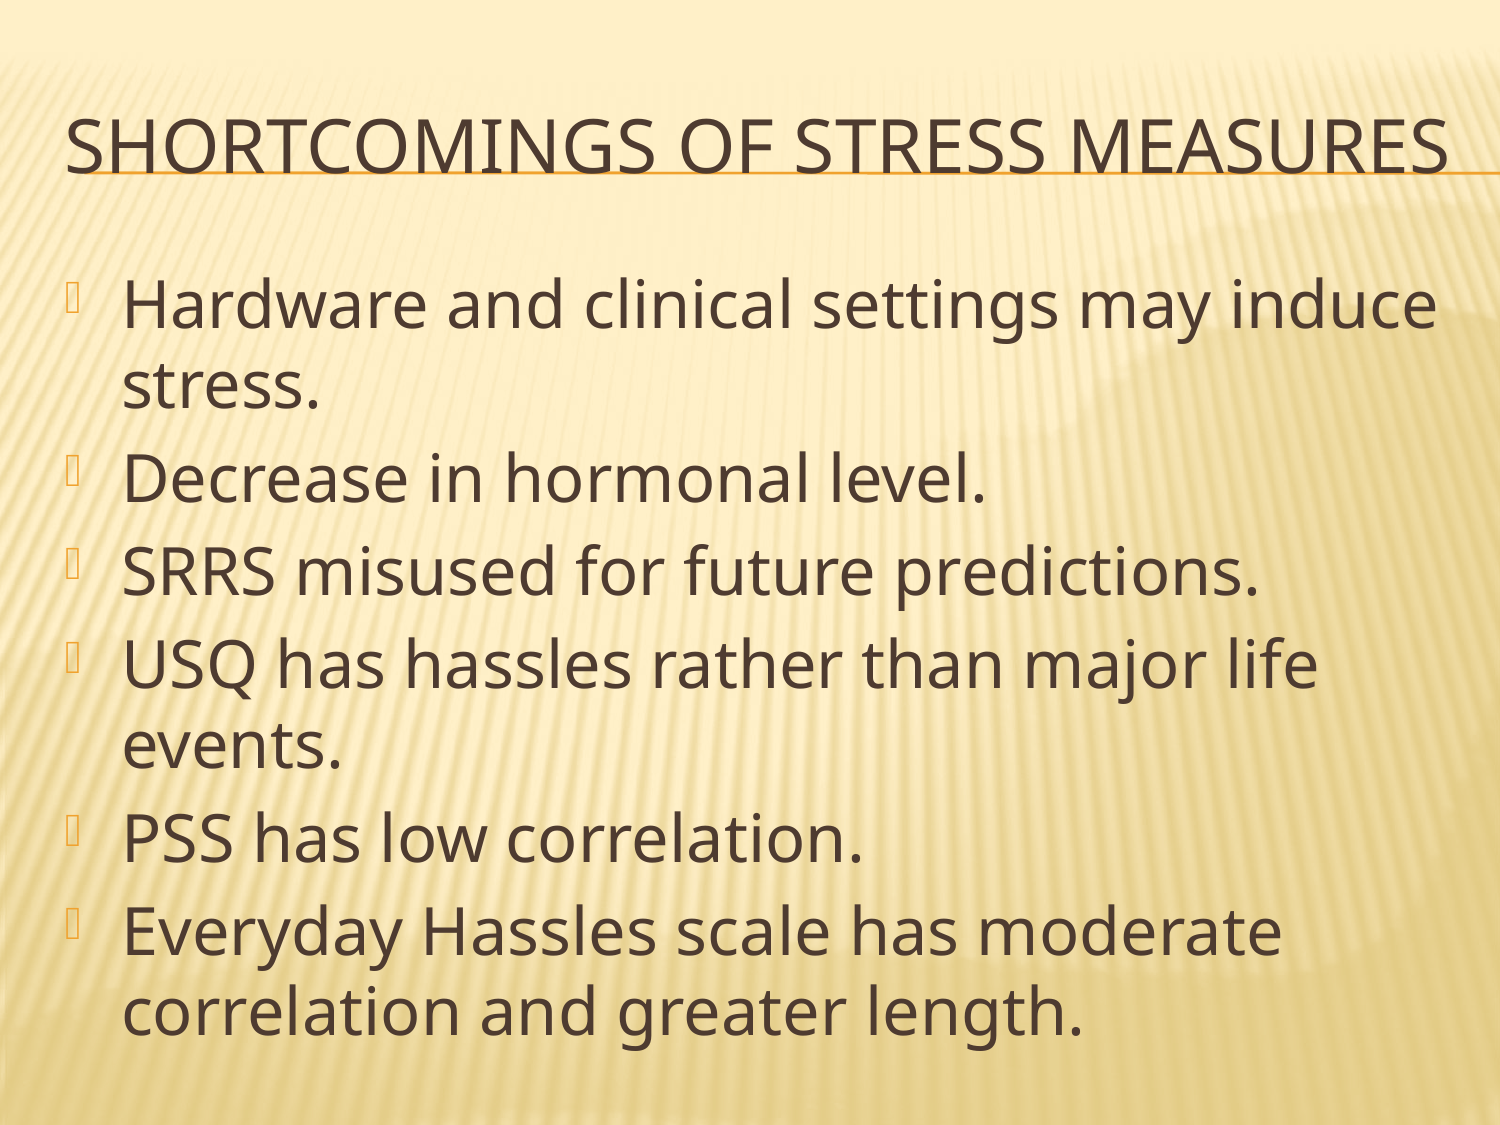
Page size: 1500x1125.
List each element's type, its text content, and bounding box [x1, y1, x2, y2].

title Shortcomings of stress measures [50, 75, 1475, 213]
list Hardware and clinical settings may induce stress. Decrease in hormonal level. SRRS misused for future predictions. USQ has hassles rather than major life events. PSS has low correlation. Everyday Hassles scale has moderate correlation and greater length. [50, 254, 1475, 998]
